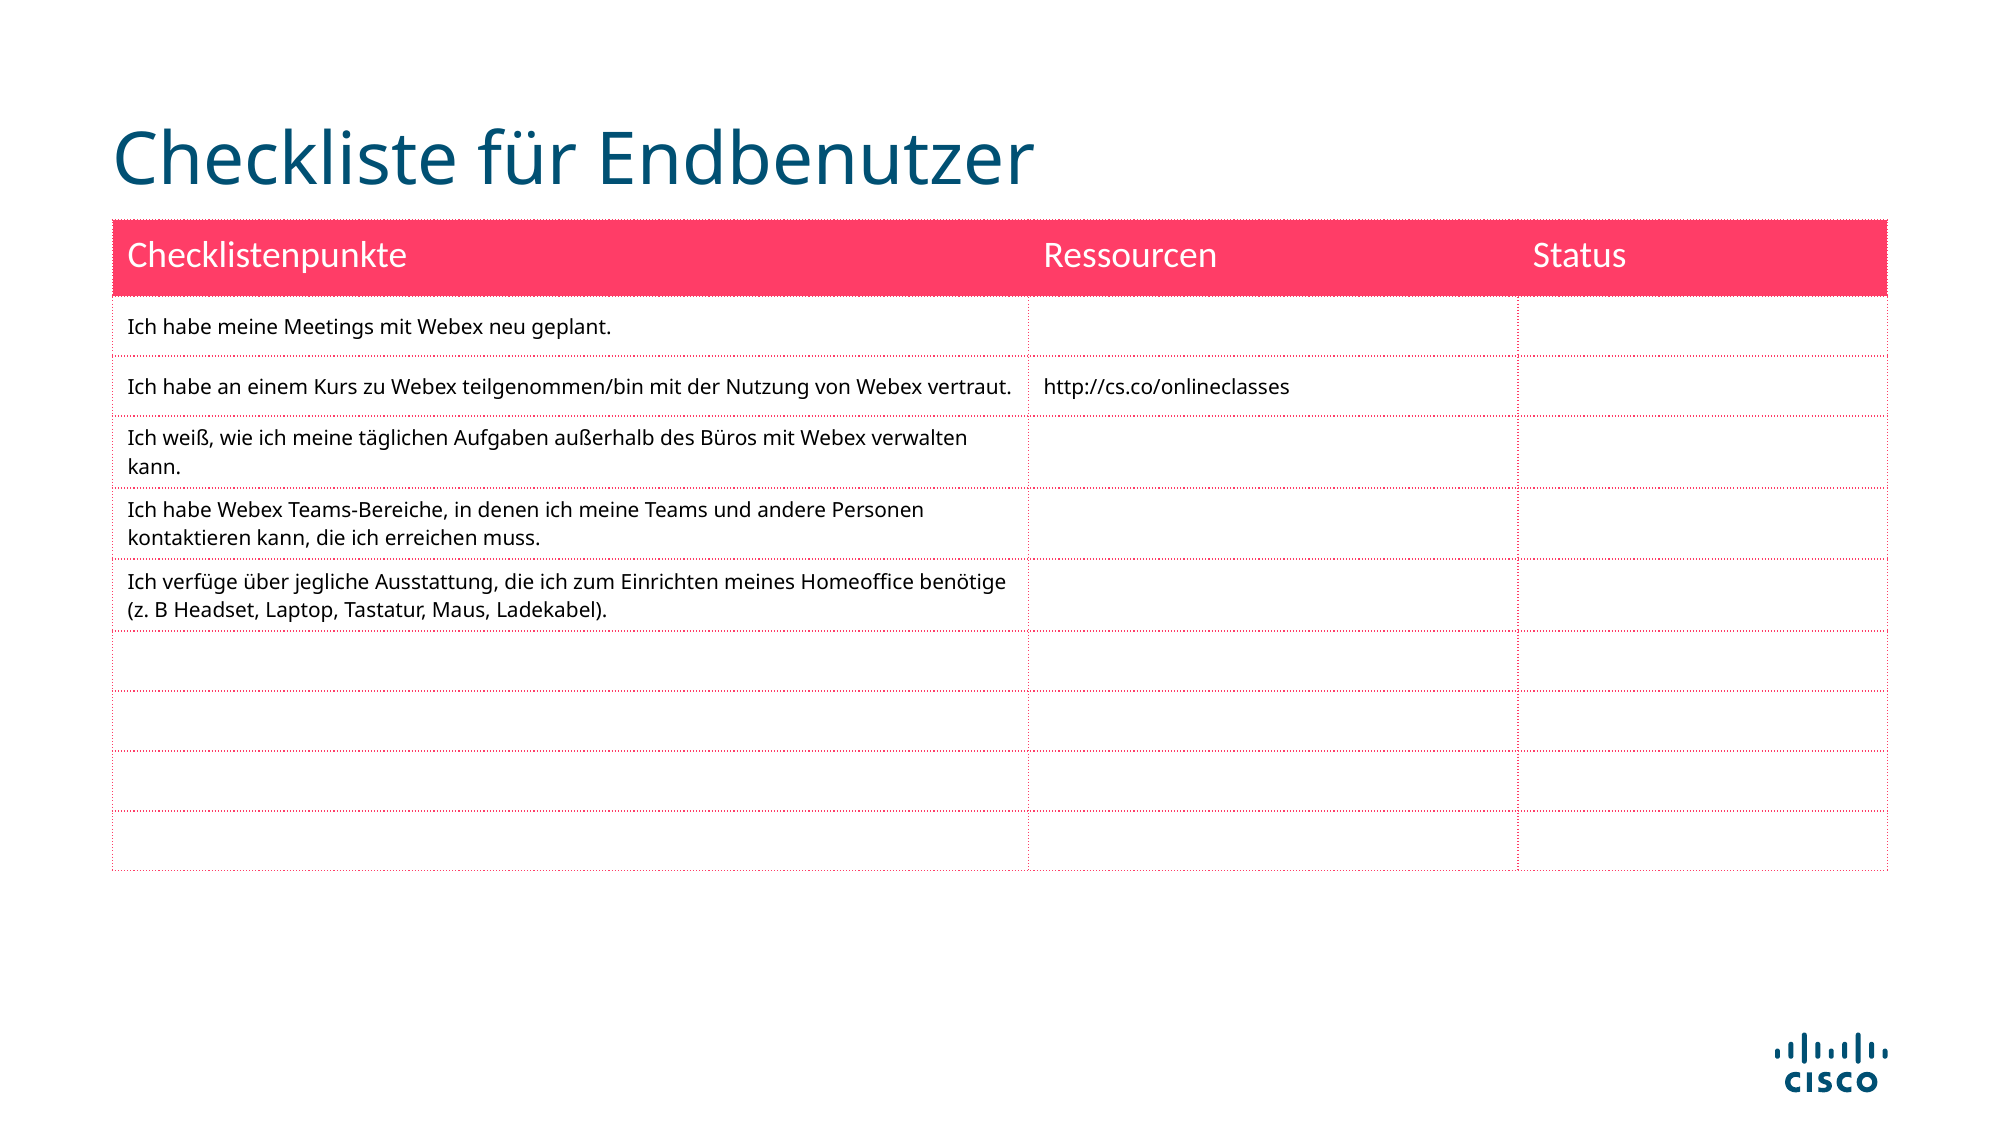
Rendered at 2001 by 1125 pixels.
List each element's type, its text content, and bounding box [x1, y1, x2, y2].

table_cell [1518, 559, 1887, 631]
table_cell http://cs.co/onlineclasses [1029, 356, 1518, 416]
table_cell [1029, 559, 1518, 631]
table_cell Ich habe an einem Kurs zu Webex teilgenommen/bin mit der Nutzung von Webex vertraut. [113, 356, 1029, 416]
table_cell [1518, 416, 1887, 488]
table_cell [113, 631, 1029, 691]
table_header Status [1518, 220, 1887, 296]
table_cell [1029, 296, 1518, 356]
table_cell Ich weiß, wie ich meine täglichen Aufgaben außerhalb des Büros mit Webex verwalten kann. [113, 416, 1029, 488]
table_cell [1029, 691, 1518, 751]
table_cell [1518, 811, 1887, 871]
table_cell Ich habe meine Meetings mit Webex neu geplant. [113, 296, 1029, 356]
table_cell [1029, 488, 1518, 559]
table_cell Ich habe Webex Teams-Bereiche, in denen ich meine Teams und andere Personen kontaktieren kann, die ich erreichen muss. [113, 488, 1029, 559]
table_cell Ich verfüge über jegliche Ausstattung, die ich zum Einrichten meines Homeoffice benötige (z. B Headset, Laptop, Tastatur, Maus, Ladekabel). [113, 559, 1029, 631]
table_cell [1518, 488, 1887, 559]
table_header Checklistenpunkte [113, 220, 1029, 296]
table_cell [113, 751, 1029, 811]
table_header Ressourcen [1029, 220, 1518, 296]
table_cell [1518, 296, 1887, 356]
table_cell [113, 691, 1029, 751]
table_cell [1518, 356, 1887, 416]
table_cell [1029, 751, 1518, 811]
table_cell [1518, 631, 1887, 691]
table_cell [1518, 751, 1887, 811]
title Checkliste für Endbenutzer [112, 112, 1838, 220]
table_cell [1029, 631, 1518, 691]
table_cell [113, 811, 1029, 871]
table_cell [1029, 416, 1518, 488]
table_cell [1029, 811, 1518, 871]
table_cell [1518, 691, 1887, 751]
